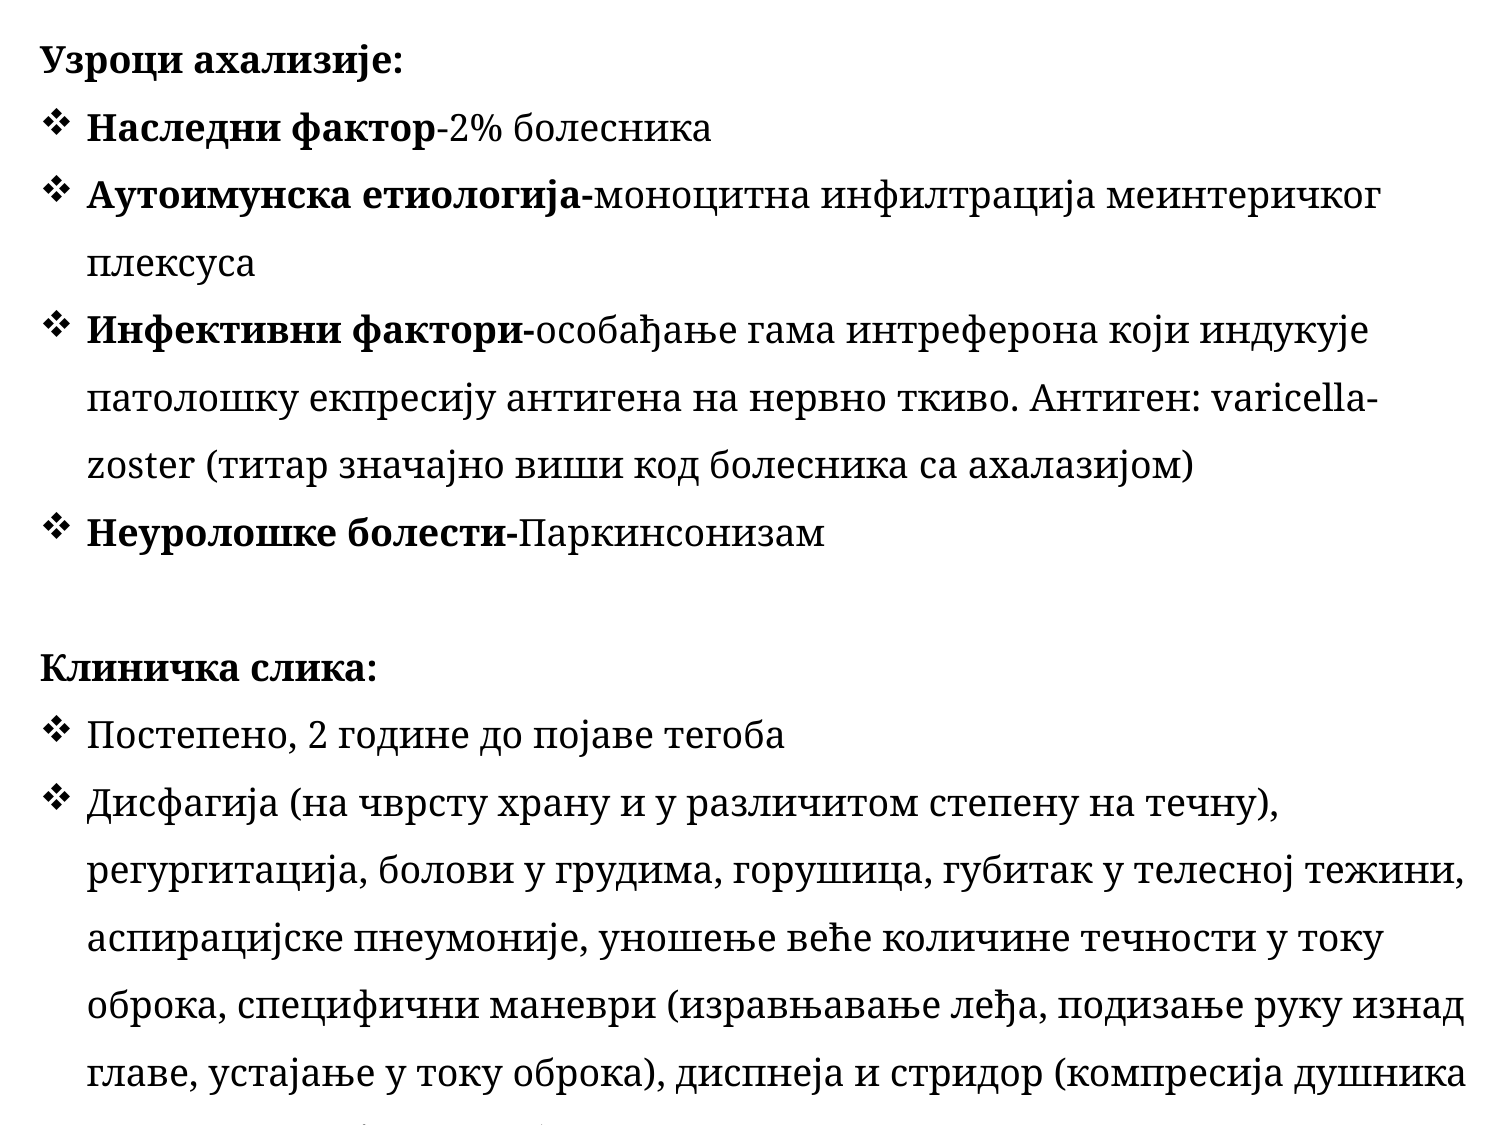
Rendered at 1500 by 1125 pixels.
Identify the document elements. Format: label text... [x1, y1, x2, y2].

text_box Узроци ахализије: Наследни фактор-2% болесника Аутоимунска етиологија-моноцитна инфилтрација меинтеричког плексуса Инфективни фактори-особађање гама интреферона који индукује патолошку екпресију антигена на нервно ткиво. Антиген: varicella-zoster (титар значајно виши код болесника са ахалазијом) Неуролошке болести-Паркинсонизам Клиничка слика: Постепено, 2 године до појаве тегоба Дисфагија (на чврсту храну и у различитом степену на течну), регургитација, болови у грудима, горушица, губитак у телесној тежини, аспирацијске пнеумоније, уношење веће количине течности у току оброка, специфични маневри (изравњавање леђа, подизање руку изнад главе, устајање у току оброка), диспнеја и стридор (компресија душника дилатираним једњаком) [24, 6, 1500, 1125]
